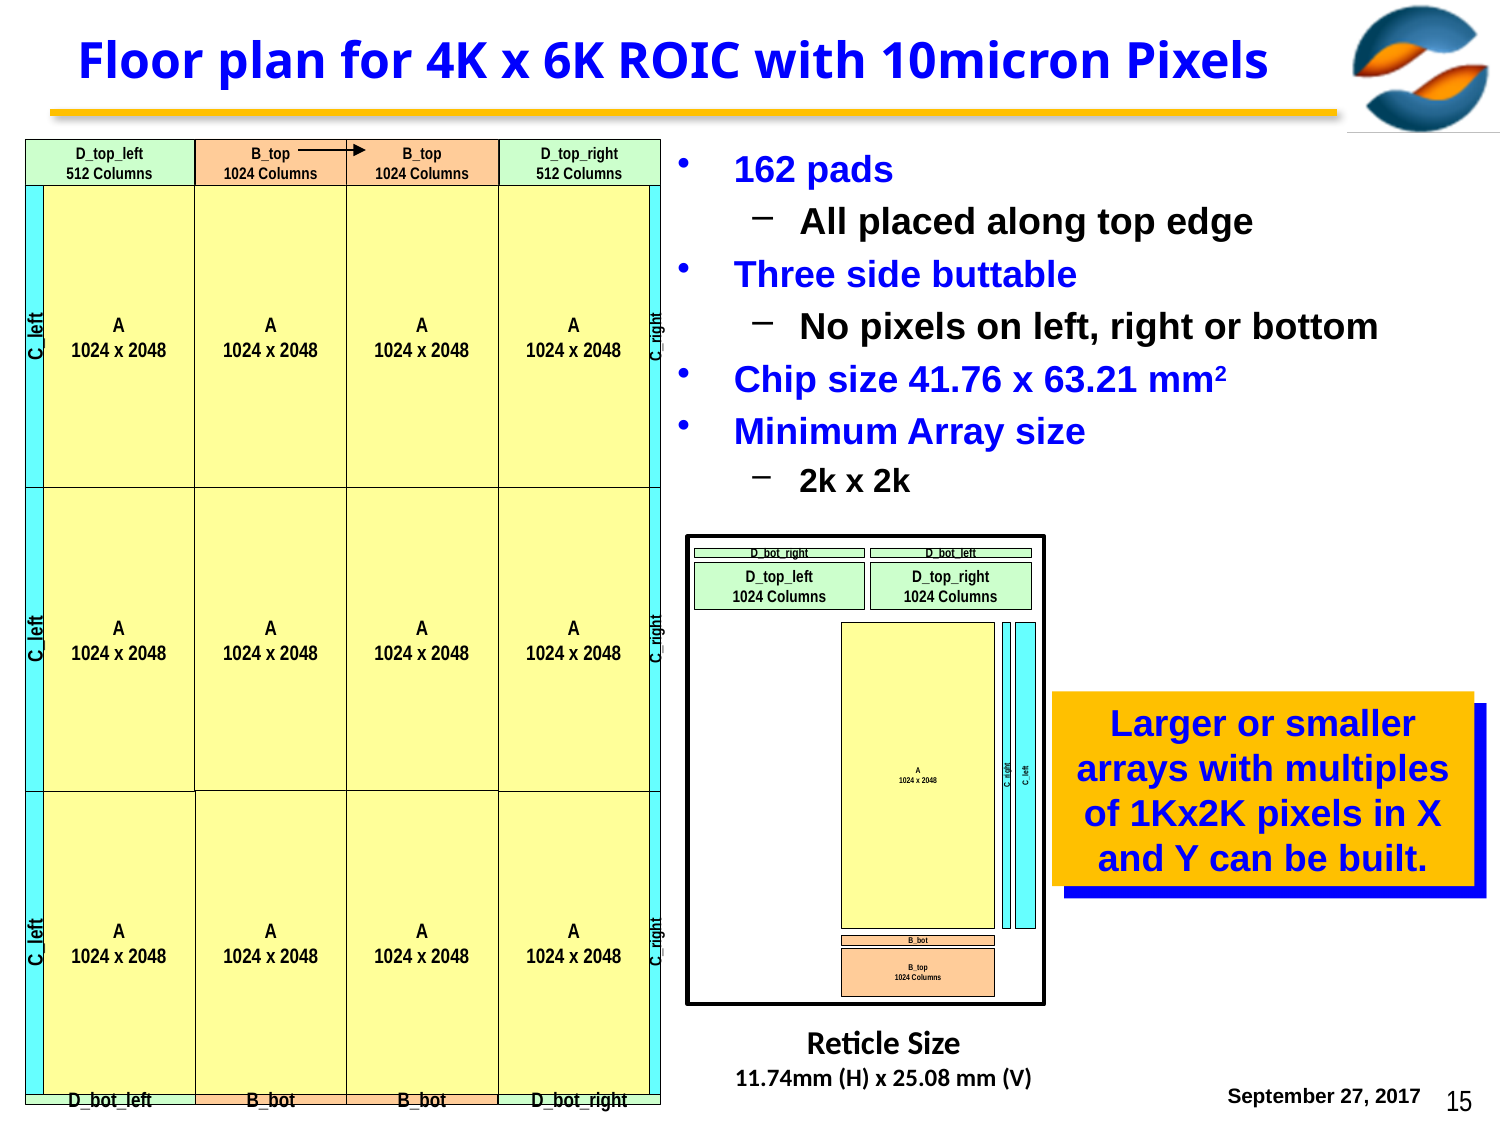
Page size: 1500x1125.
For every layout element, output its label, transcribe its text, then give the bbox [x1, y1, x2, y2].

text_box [687, 535, 1051, 1101]
text_box 162 pads All placed along top edge Three side buttable No pixels on left, right or bottom Chip size 41.76 x 63.21 mm2 Minimum Array size 2k x 2k [662, 137, 1489, 513]
picture [1347, 0, 1500, 138]
title Floor plan for 4K x 6K ROIC with 10micron Pixels [62, 10, 1318, 106]
text_box Larger or smaller arrays with multiples of 1Kx2K pixels in X and Y can be built. [1054, 691, 1475, 887]
slide_number 15 [1412, 1074, 1488, 1125]
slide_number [1212, 1074, 1438, 1113]
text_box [24, 138, 661, 1105]
